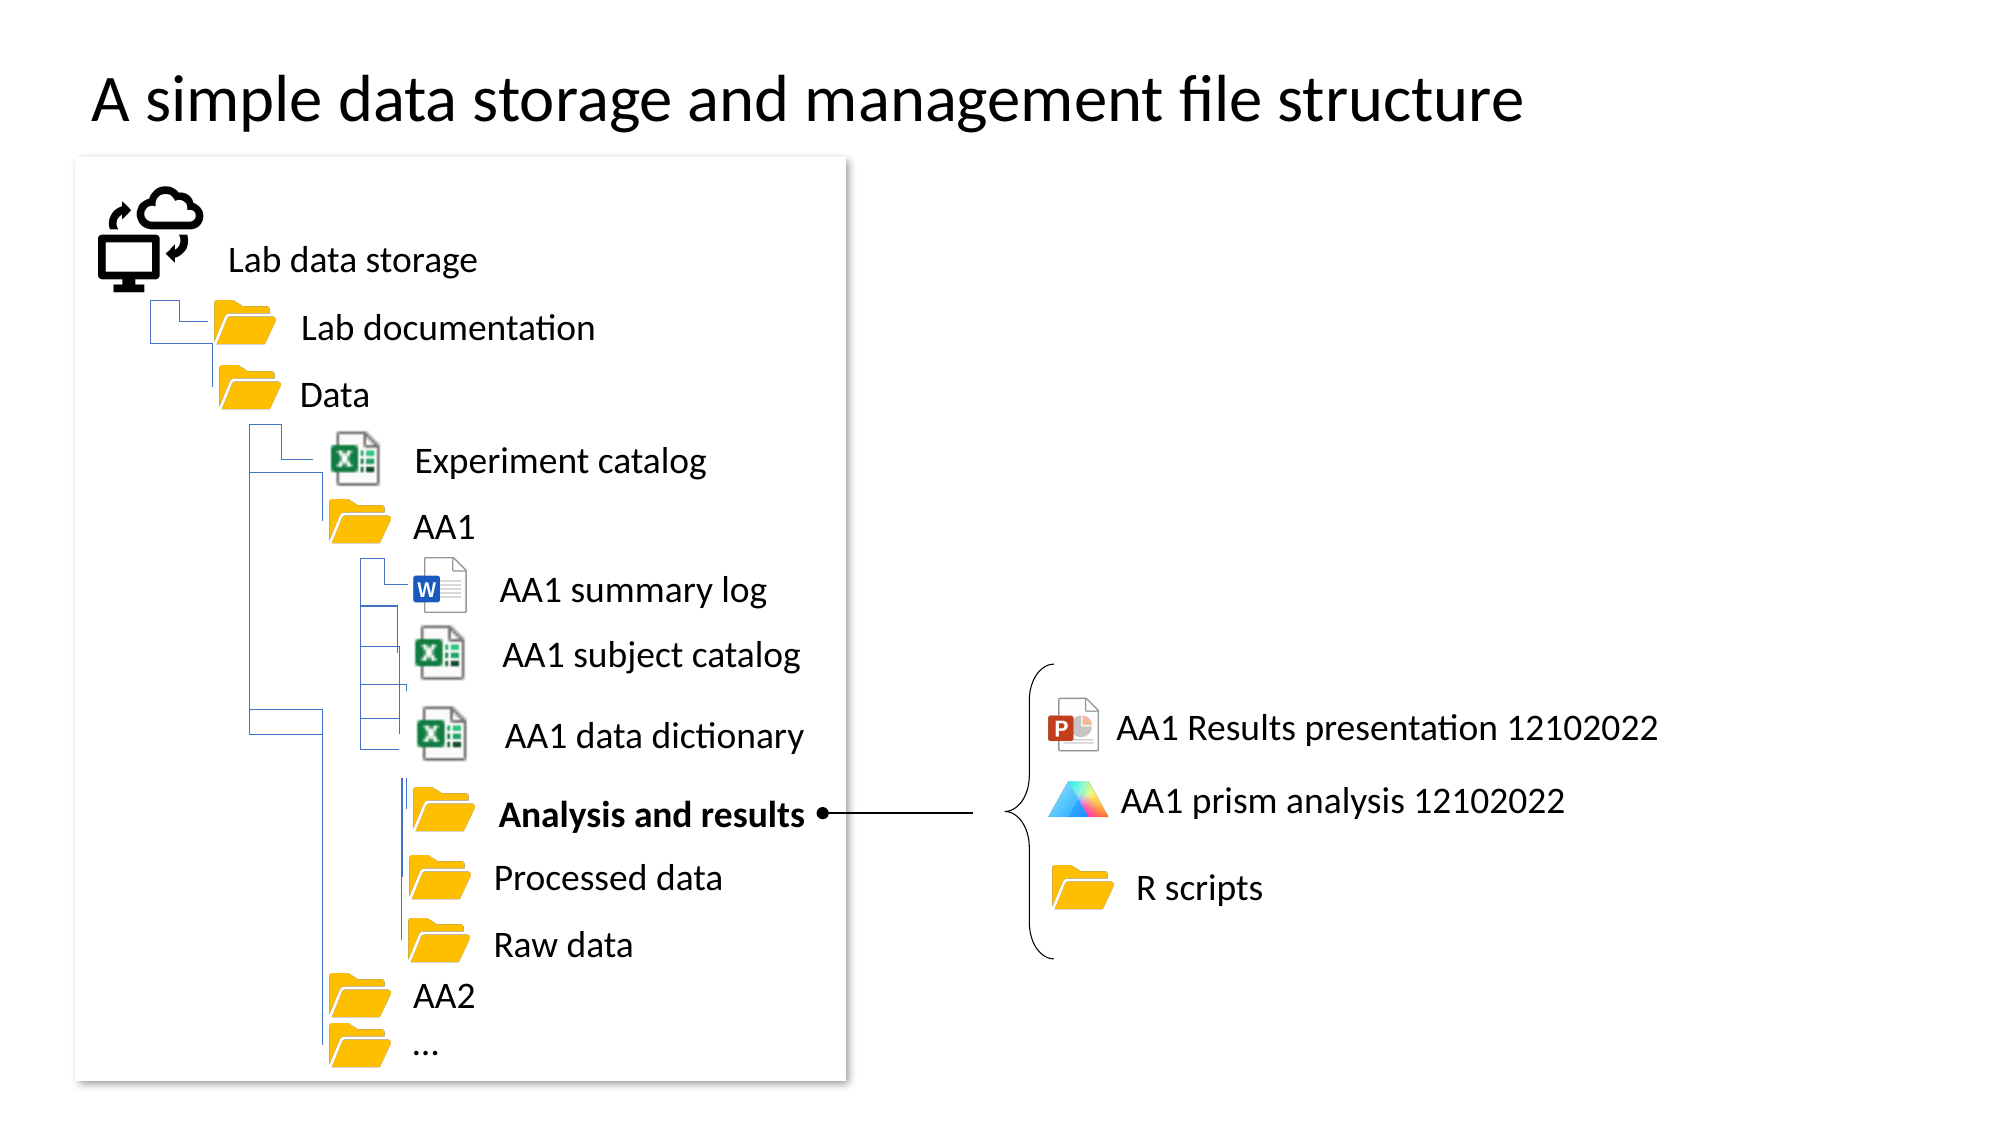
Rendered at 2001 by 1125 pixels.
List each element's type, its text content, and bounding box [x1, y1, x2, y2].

picture [1045, 849, 1121, 925]
text_box AA1 Results presentation 12102022 [1101, 695, 1674, 756]
picture [1048, 781, 1109, 818]
text_box R scripts [1121, 855, 1279, 916]
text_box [75, 156, 846, 1083]
text_box A simple data storage and management file structure [77, 47, 1627, 143]
picture [1043, 694, 1104, 755]
text_box AA1 prism analysis 12102022 [1106, 769, 1581, 829]
text_box [1004, 663, 1055, 960]
